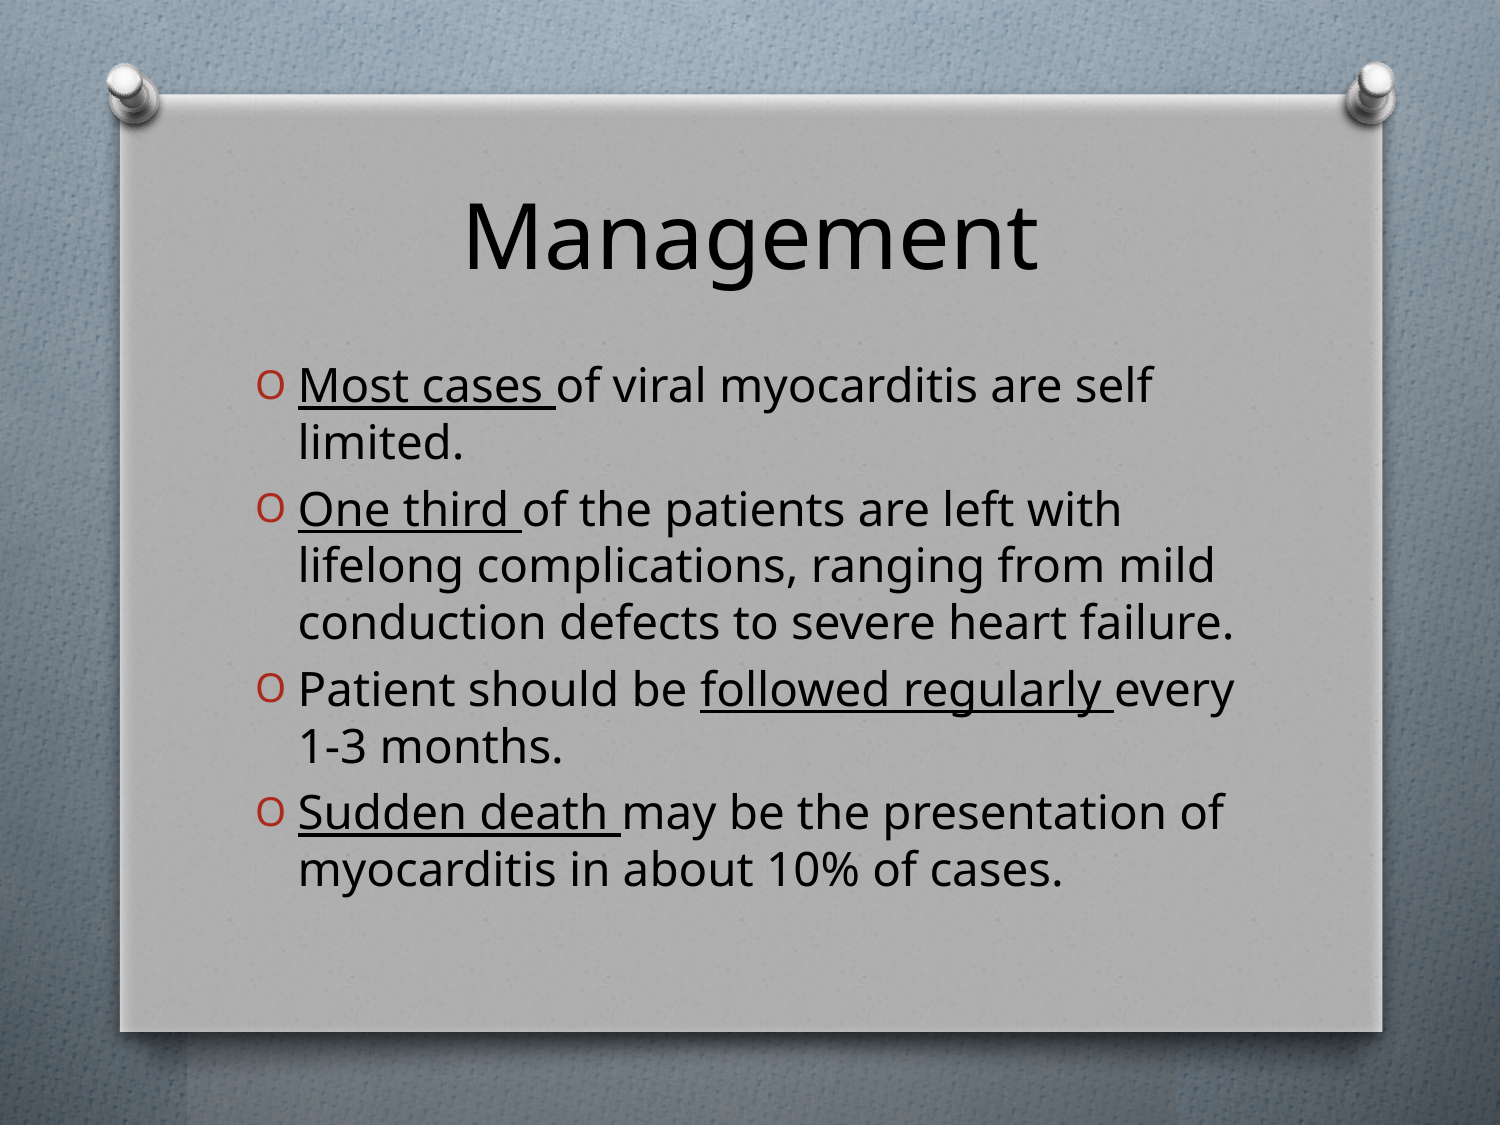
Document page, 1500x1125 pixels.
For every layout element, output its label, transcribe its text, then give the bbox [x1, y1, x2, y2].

picture [75, 29, 198, 153]
picture [1317, 35, 1439, 156]
list Most cases of viral myocarditis are self limited. One third of the patients are left with lifelong complications, ranging from mild conduction defects to severe heart failure. Patient should be followed regularly every 1-3 months. Sudden death may be the presentation of myocarditis in about 10% of cases. [240, 347, 1257, 939]
title Management [179, 134, 1323, 332]
